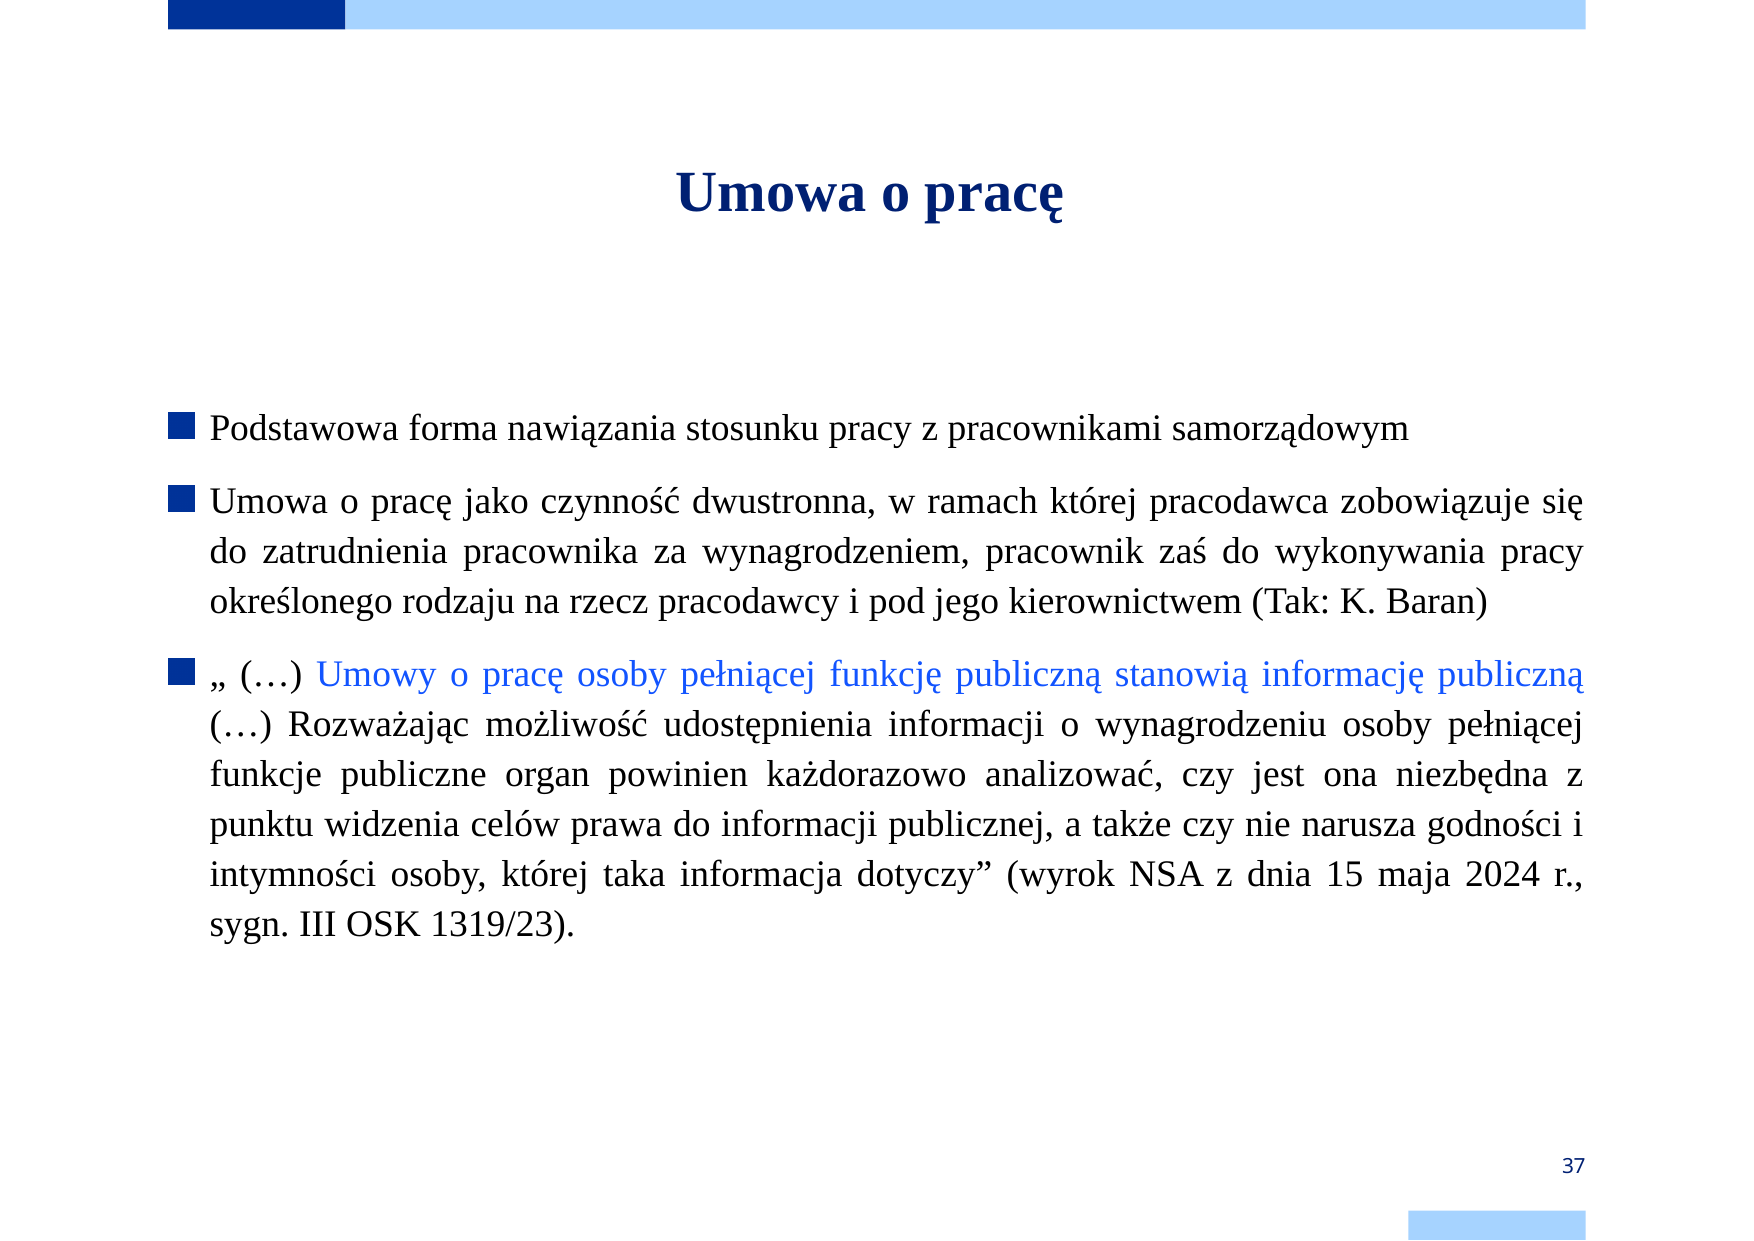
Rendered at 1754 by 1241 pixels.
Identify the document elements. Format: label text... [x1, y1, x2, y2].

slide_number 37 [1408, 1151, 1586, 1182]
list Podstawowa forma nawiązania stosunku pracy z pracownikami samorządowym Umowa o pracę jako czynność dwustronna, w ramach której pracodawca zobowiązuje się do zatrudnienia pracownika za wynagrodzeniem, pracownik zaś do wykonywania pracy określonego rodzaju na rzecz pracodawcy i pod jego kierownictwem (Tak: K. Baran) „ (…) Umowy o pracę osoby pełniącej funkcję publiczną stanowią informację publiczną (…) Rozważając możliwość udostępnienia informacji o wynagrodzeniu osoby pełniącej funkcje publiczne organ powinien każdorazowo analizować, czy jest ona niezbędna z punktu widzenia celów prawa do informacji publicznej, a także czy nie narusza godności i intymności osoby, której taka informacja dotyczy” (wyrok NSA z dnia 15 maja 2024 r., sygn. III OSK 1319/23). [168, 324, 1586, 1093]
picture [168, 412, 195, 439]
title Umowa o pracę [168, 147, 1586, 324]
picture [168, 485, 195, 512]
picture [168, 658, 195, 685]
